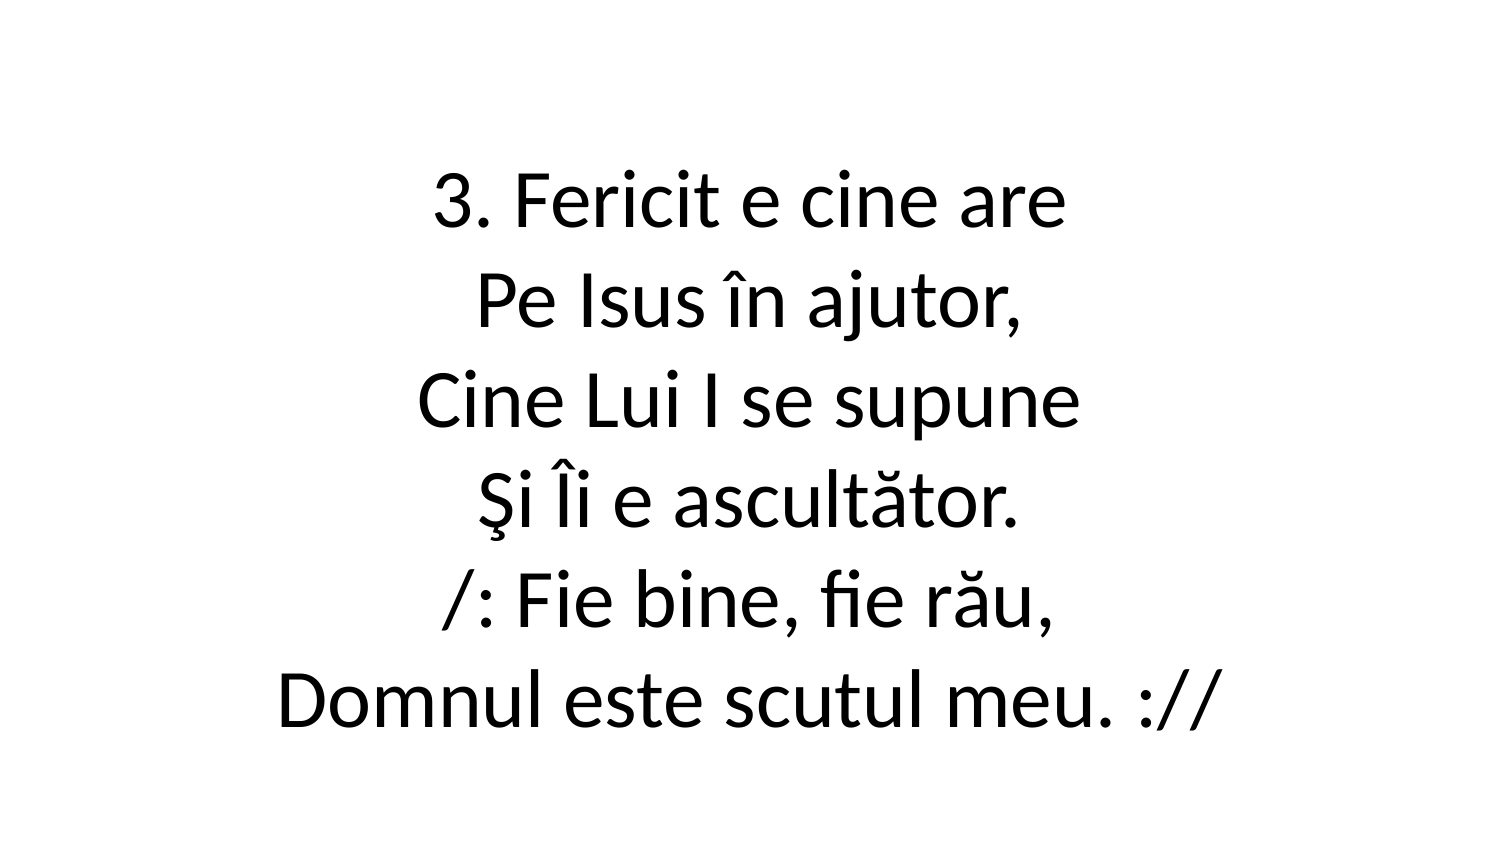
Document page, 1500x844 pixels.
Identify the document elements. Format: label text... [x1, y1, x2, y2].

text_box 3. Fericit e cine are Pe Isus în ajutor, Cine Lui I se supune Şi Îi e ascultător. /: Fie bine, fie rău, Domnul este scutul meu. :// [261, 92, 1239, 752]
